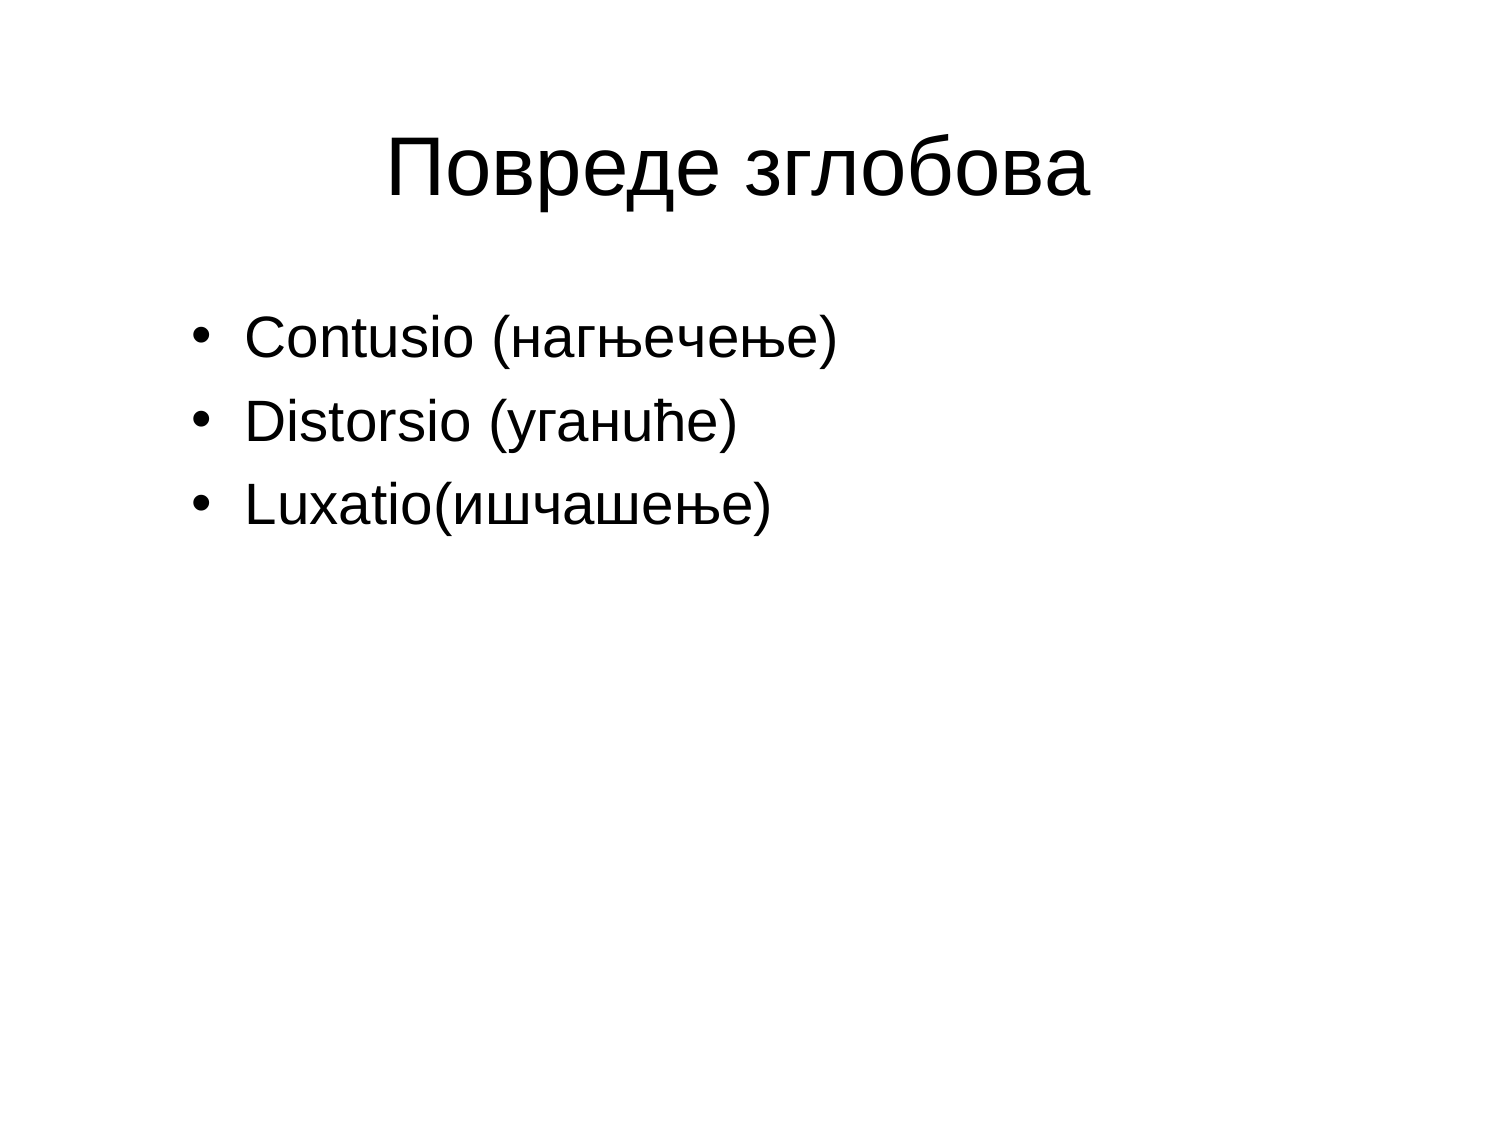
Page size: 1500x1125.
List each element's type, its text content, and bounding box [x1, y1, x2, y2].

list Contusio (нагњечeњe) Distorsio (уганuће) Luxatio(ишчашење) [176, 299, 1397, 1014]
title Повреде зглобова [103, 59, 1397, 278]
